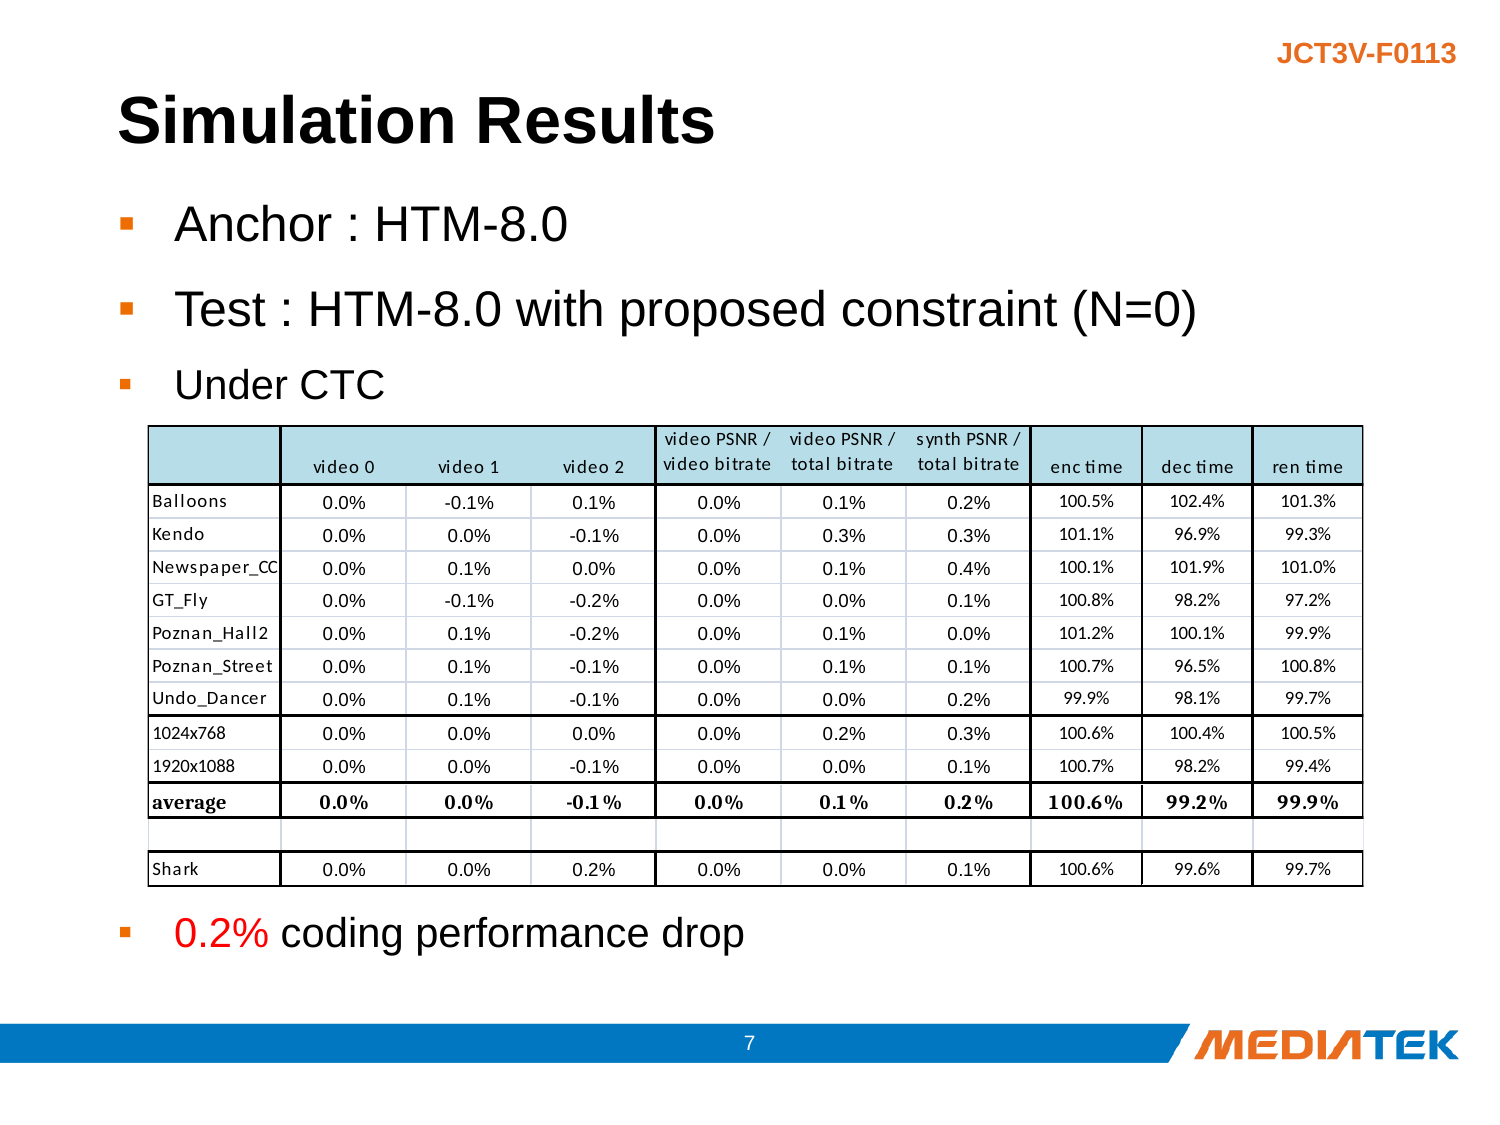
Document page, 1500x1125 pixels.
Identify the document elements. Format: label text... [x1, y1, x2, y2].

slide_number 6 [711, 1022, 789, 1090]
picture [789, 1023, 1459, 1063]
title Simulation Results [101, 62, 1425, 172]
picture [147, 424, 1366, 888]
picture [0, 1023, 711, 1063]
list Anchor : HTM-8.0 Test : HTM-8.0 with proposed constraint (N=0) Under CTC 0.2% coding performance drop [102, 184, 1425, 998]
